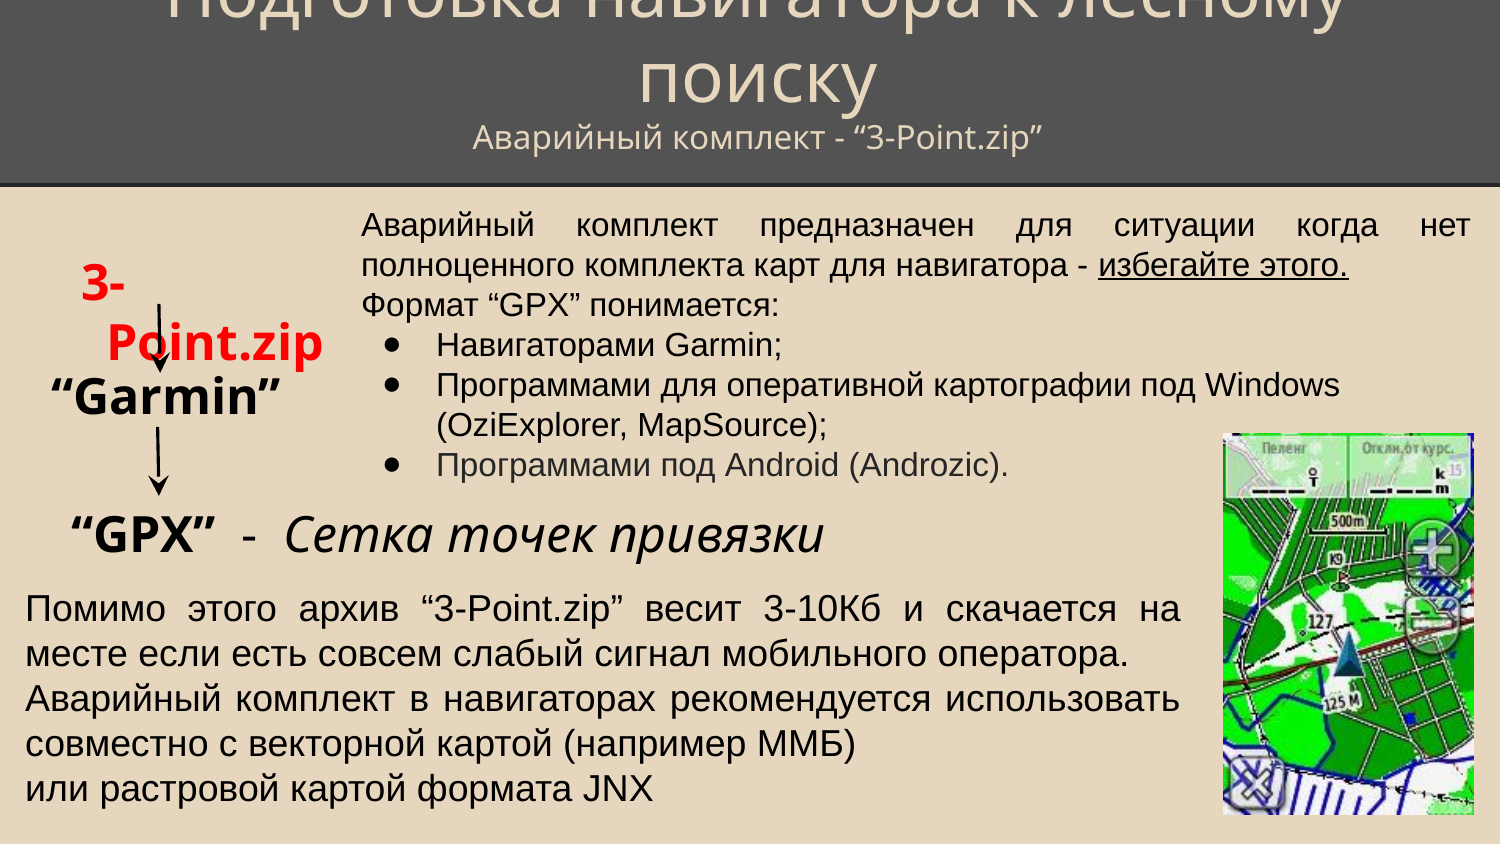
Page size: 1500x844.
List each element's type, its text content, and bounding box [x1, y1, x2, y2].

text_box Аварийный комплект предназначен для ситуации когда нет полноценного комплекта карт для навигатора - избегайте этого. Формат “GPX” понимается: Навигаторами Garmin; Программами для оперативной картографии под Windows (OziExplorer, MapSource); Программами под Android (Androzic). [345, 188, 1488, 494]
title Подготовка навигатора к лесному поиску Аварийный комплект - “3-Point.zip” [24, 10, 1492, 172]
picture [1223, 433, 1474, 815]
list 3-Point.zip [34, 235, 345, 330]
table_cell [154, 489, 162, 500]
text_box “Garmin” [10, 349, 309, 435]
text_box Помимо этого архив “3-Point.zip” весит 3-10Кб и скачается на месте если есть совсем слабый сигнал мобильного оператора. Аварийный комплект в навигаторах рекомендуется использовать совместно с векторной картой (например ММБ) или растровой картой формата JNX [10, 568, 1197, 834]
text_box “GPX” - Сетка точек привязки [56, 487, 1218, 564]
